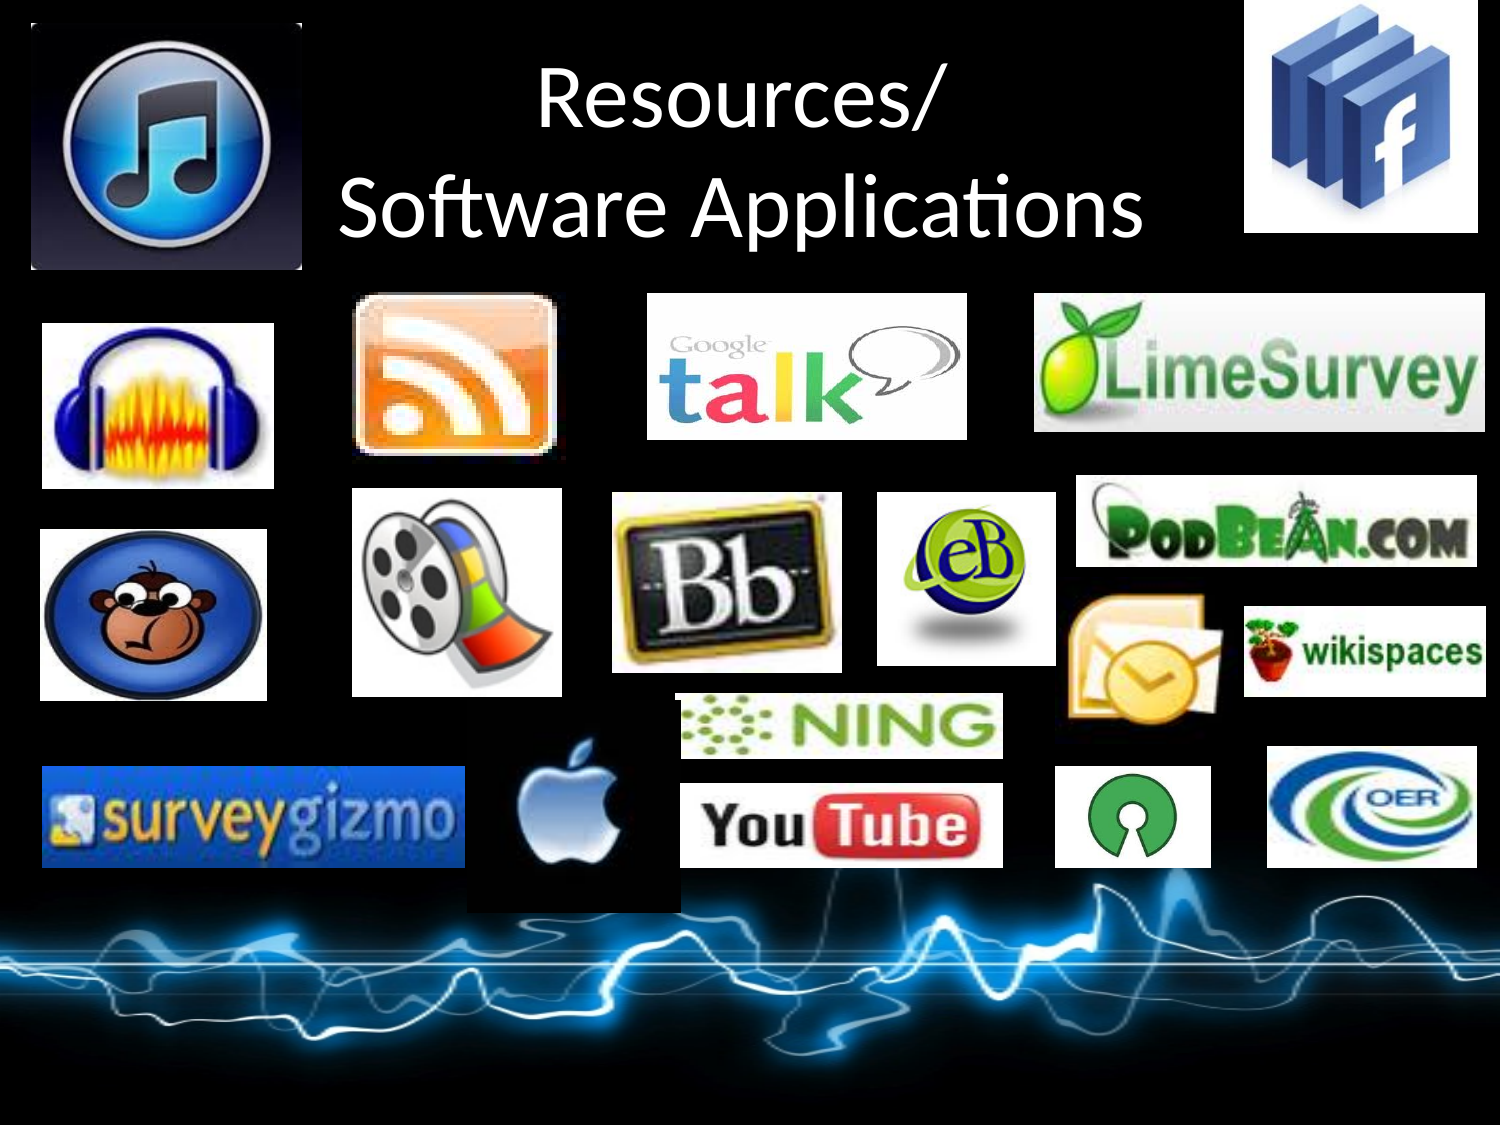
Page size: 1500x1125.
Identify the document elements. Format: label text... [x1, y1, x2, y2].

picture [352, 292, 566, 465]
picture [1033, 293, 1485, 432]
picture [647, 293, 967, 440]
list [0, 529, 349, 701]
picture [31, 22, 303, 270]
picture [1244, 606, 1487, 697]
picture [877, 492, 1238, 744]
picture [42, 323, 274, 489]
picture [612, 492, 842, 673]
picture [352, 487, 562, 697]
picture [1244, 0, 1478, 233]
picture [1076, 475, 1477, 568]
title Resources/ Software Applications [304, 23, 1211, 270]
picture [0, 693, 1500, 1125]
